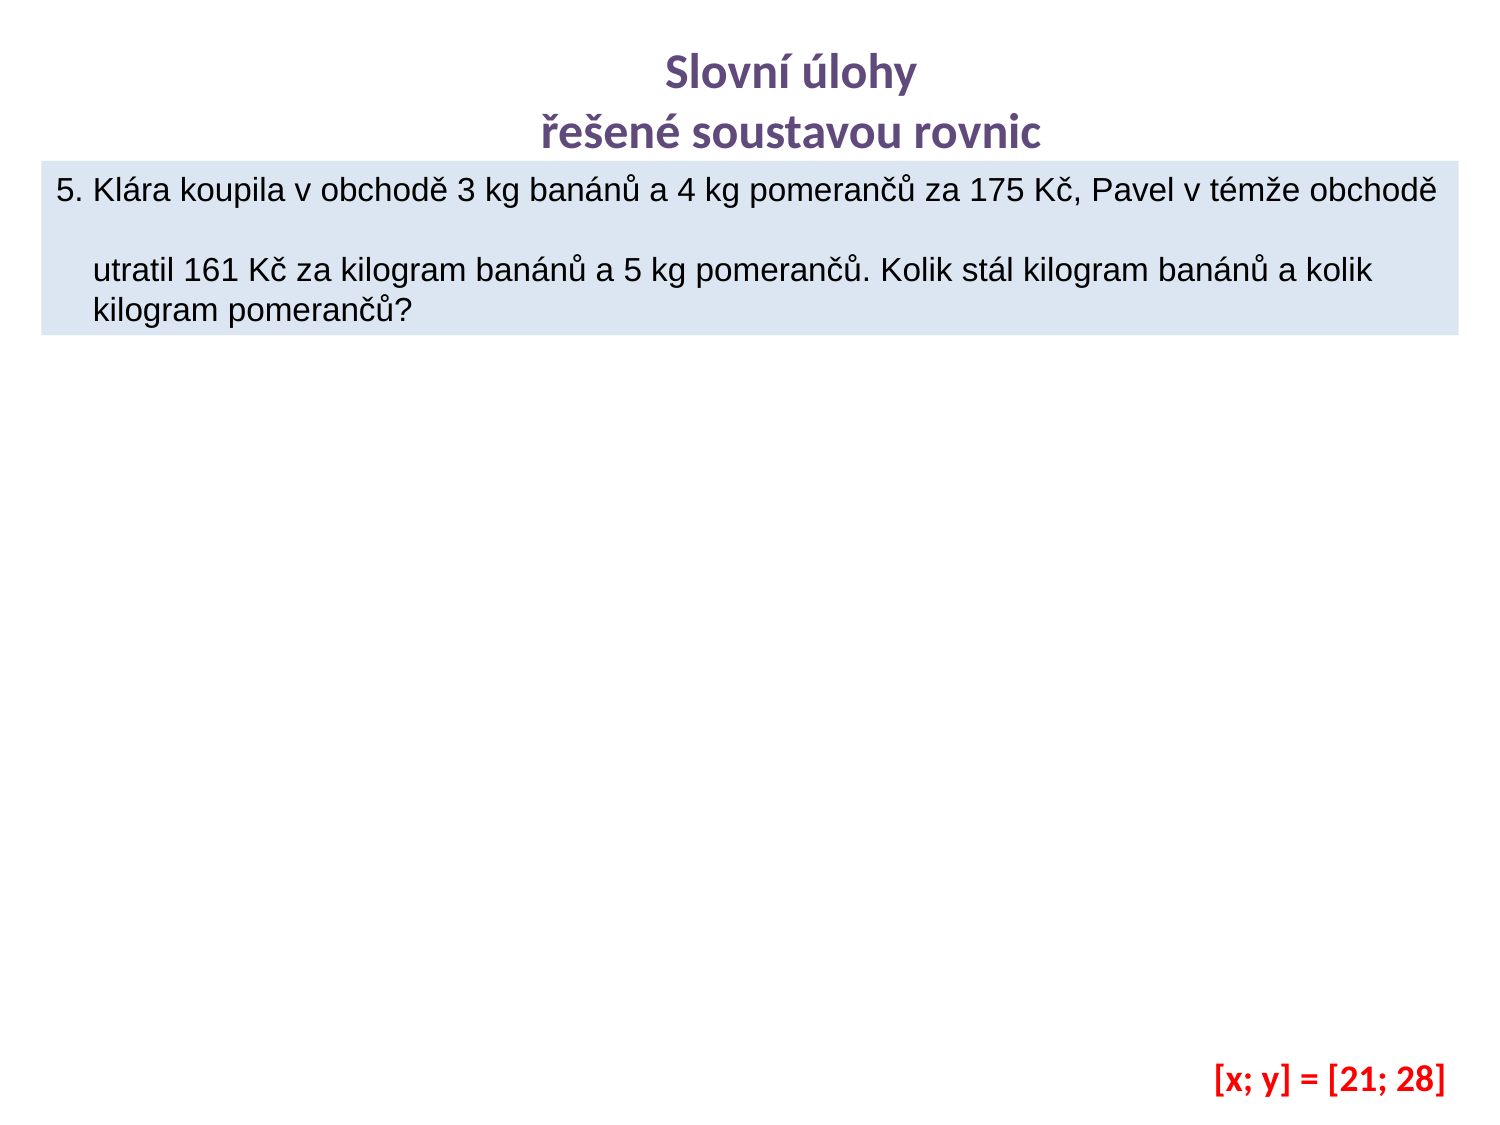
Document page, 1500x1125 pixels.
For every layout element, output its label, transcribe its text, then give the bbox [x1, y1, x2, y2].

text_box 5. Klára koupila v obchodě 3 kg banánů a 4 kg pomerančů za 175 Kč, Pavel v témže obchodě utratil 161 Kč za kilogram banánů a 5 kg pomerančů. Kolik stál kilogram banánů a kolik kilogram pomerančů? [1282, 160, 1459, 207]
text_box Slovní úlohy řešené soustavou rovnic [301, 75, 1282, 207]
text_box 5. Klára koupila v obchodě 3 kg banánů a 4 kg pomerančů za 175 Kč, Pavel v témže obchodě utratil 161 Kč za kilogram banánů a 5 kg pomerančů. Kolik stál kilogram banánů a kolik kilogram pomerančů? [41, 160, 301, 207]
text_box [x; y] = [21; 28] [1198, 1046, 1483, 1107]
text_box [0, 0, 1500, 75]
text_box 5. Klára koupila v obchodě 3 kg banánů a 4 kg pomerančů za 175 Kč, Pavel v témže obchodě utratil 161 Kč za kilogram banánů a 5 kg pomerančů. Kolik stál kilogram banánů a kolik kilogram pomerančů? [41, 208, 1459, 336]
